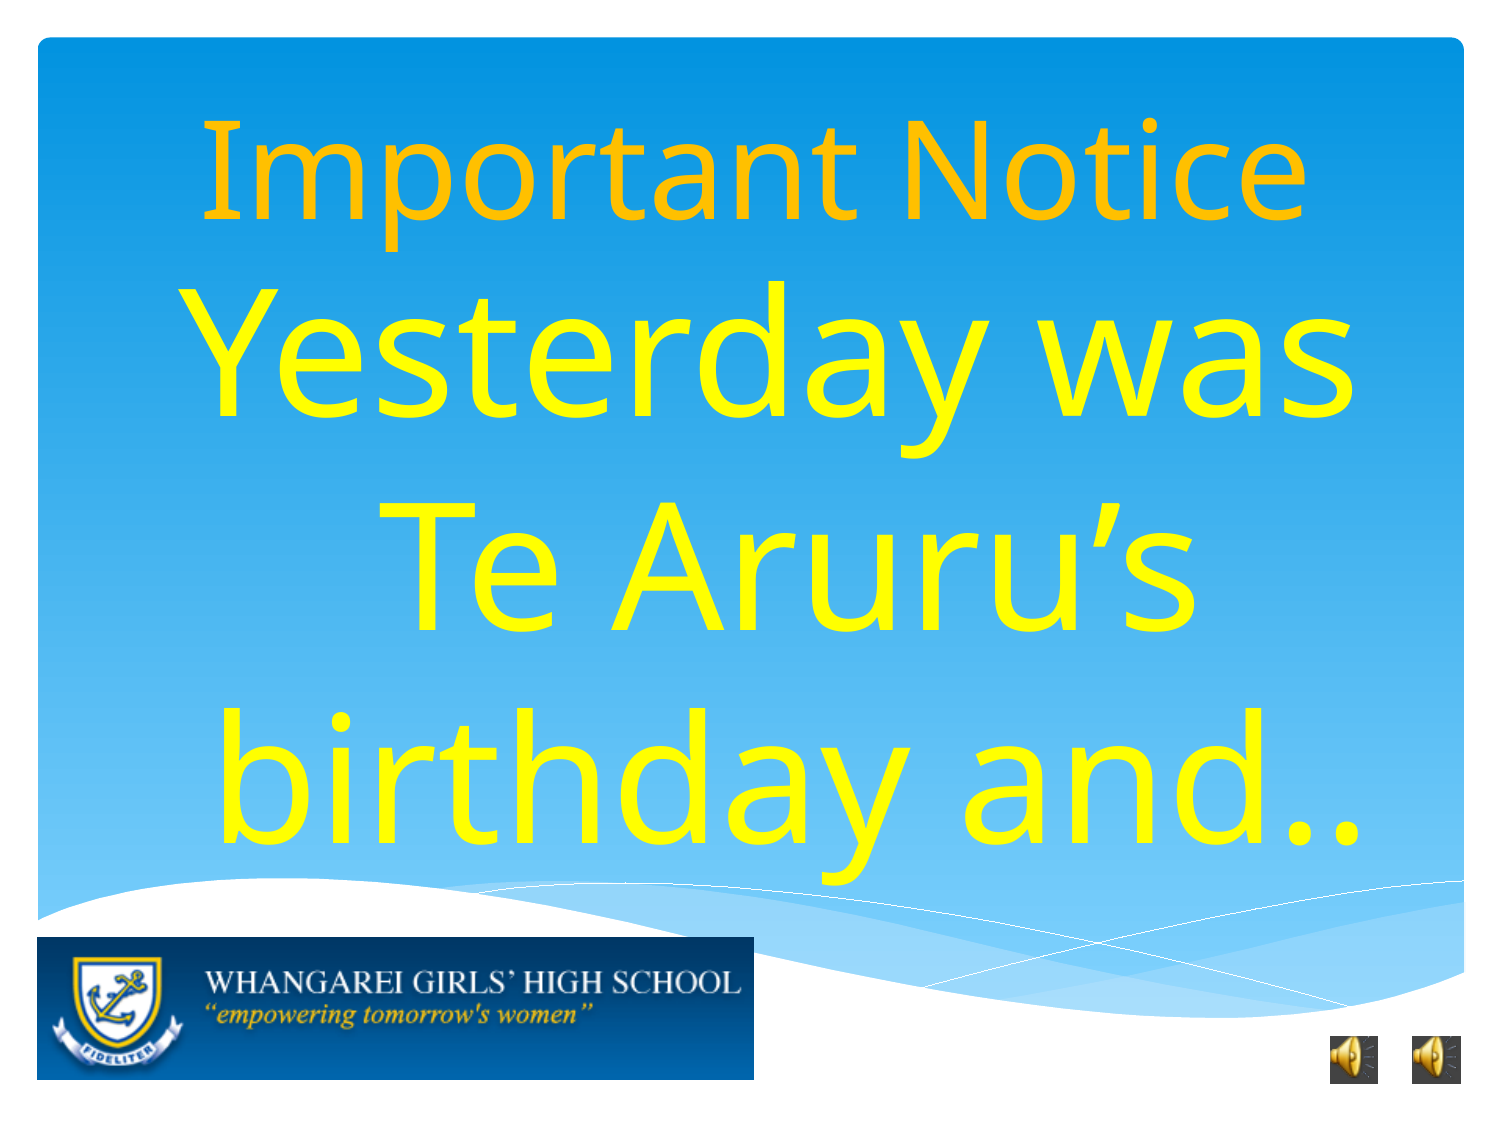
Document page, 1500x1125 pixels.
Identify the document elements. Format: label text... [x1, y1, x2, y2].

picture [1411, 1034, 1462, 1086]
text_box Yesterday was Te Aruru’s birthday and.. [149, 231, 1391, 963]
picture [37, 937, 754, 1080]
picture [1328, 1034, 1380, 1086]
text_box Important Notice [149, 37, 1362, 255]
